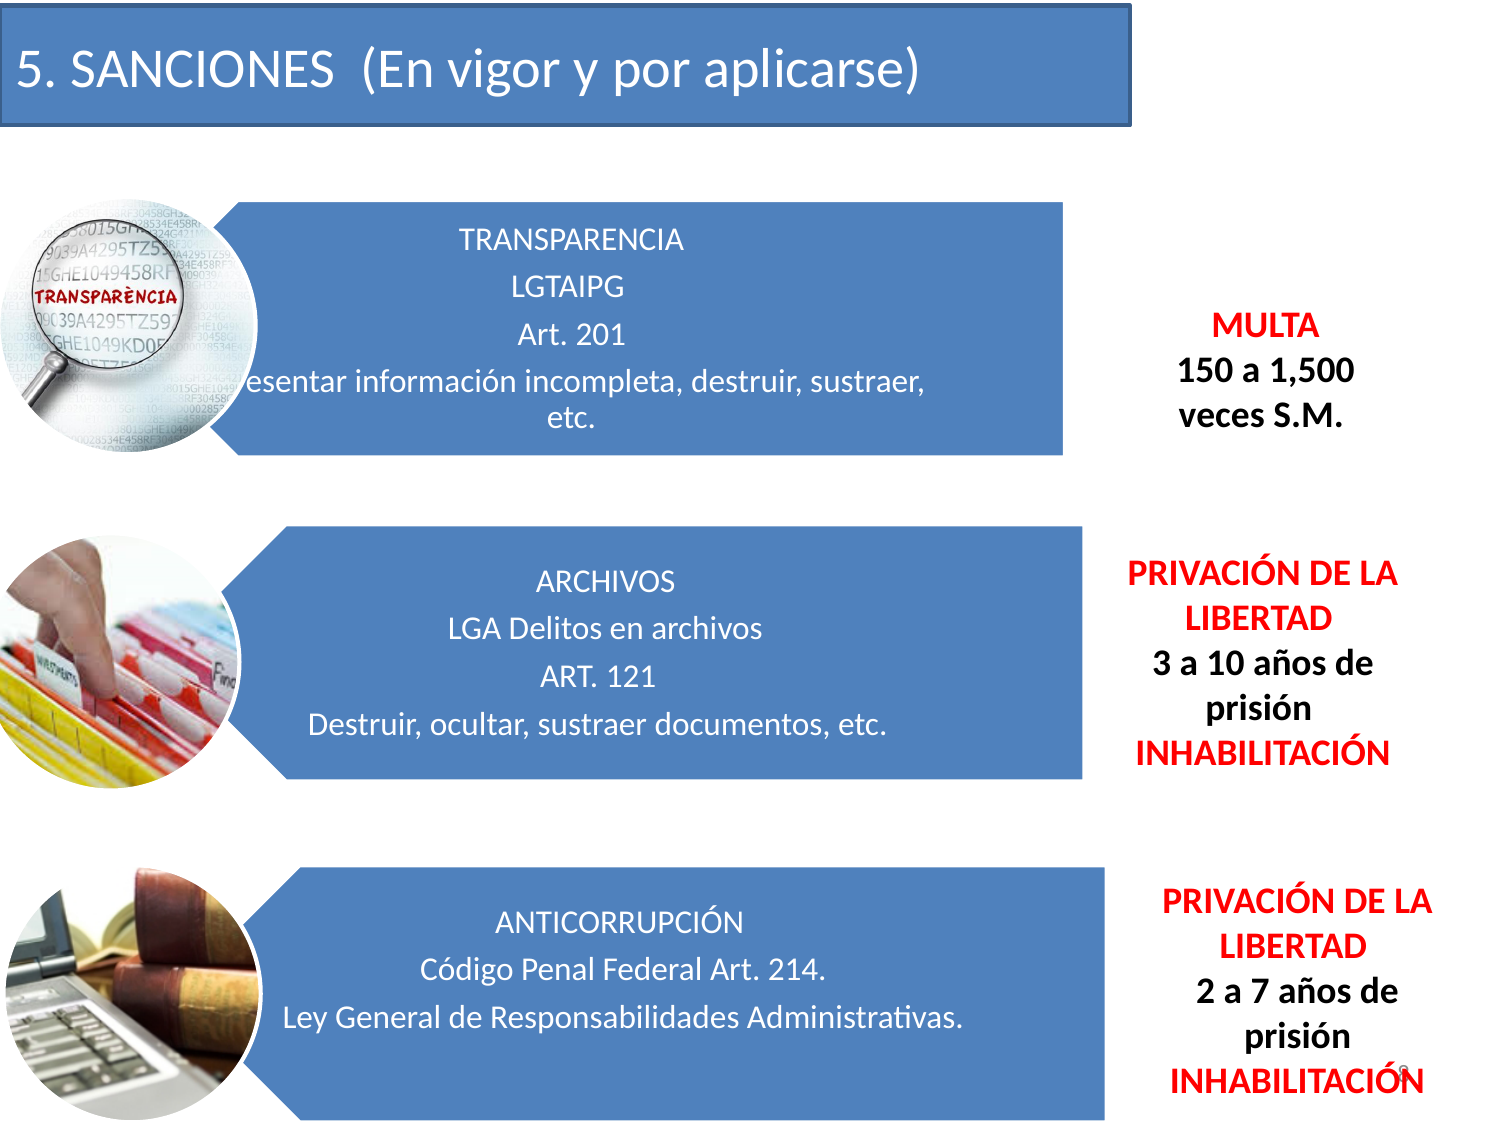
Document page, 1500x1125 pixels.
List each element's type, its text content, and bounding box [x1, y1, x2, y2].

text_box PRIVACIÓN DE LA LIBERTAD 2 a 7 años de prisión INHABILITACIÓN [1321, 869, 1463, 1125]
text_box PRIVACIÓN DE LA LIBERTAD 3 a 10 años de prisión INHABILITACIÓN [1322, 540, 1429, 826]
text_box MULTA 150 a 1,500 veces S.M. [1322, 292, 1436, 443]
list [0, 195, 1318, 1124]
text_box 5. SANCIONES (En vigor y por aplicarse) [0, 3, 1132, 127]
